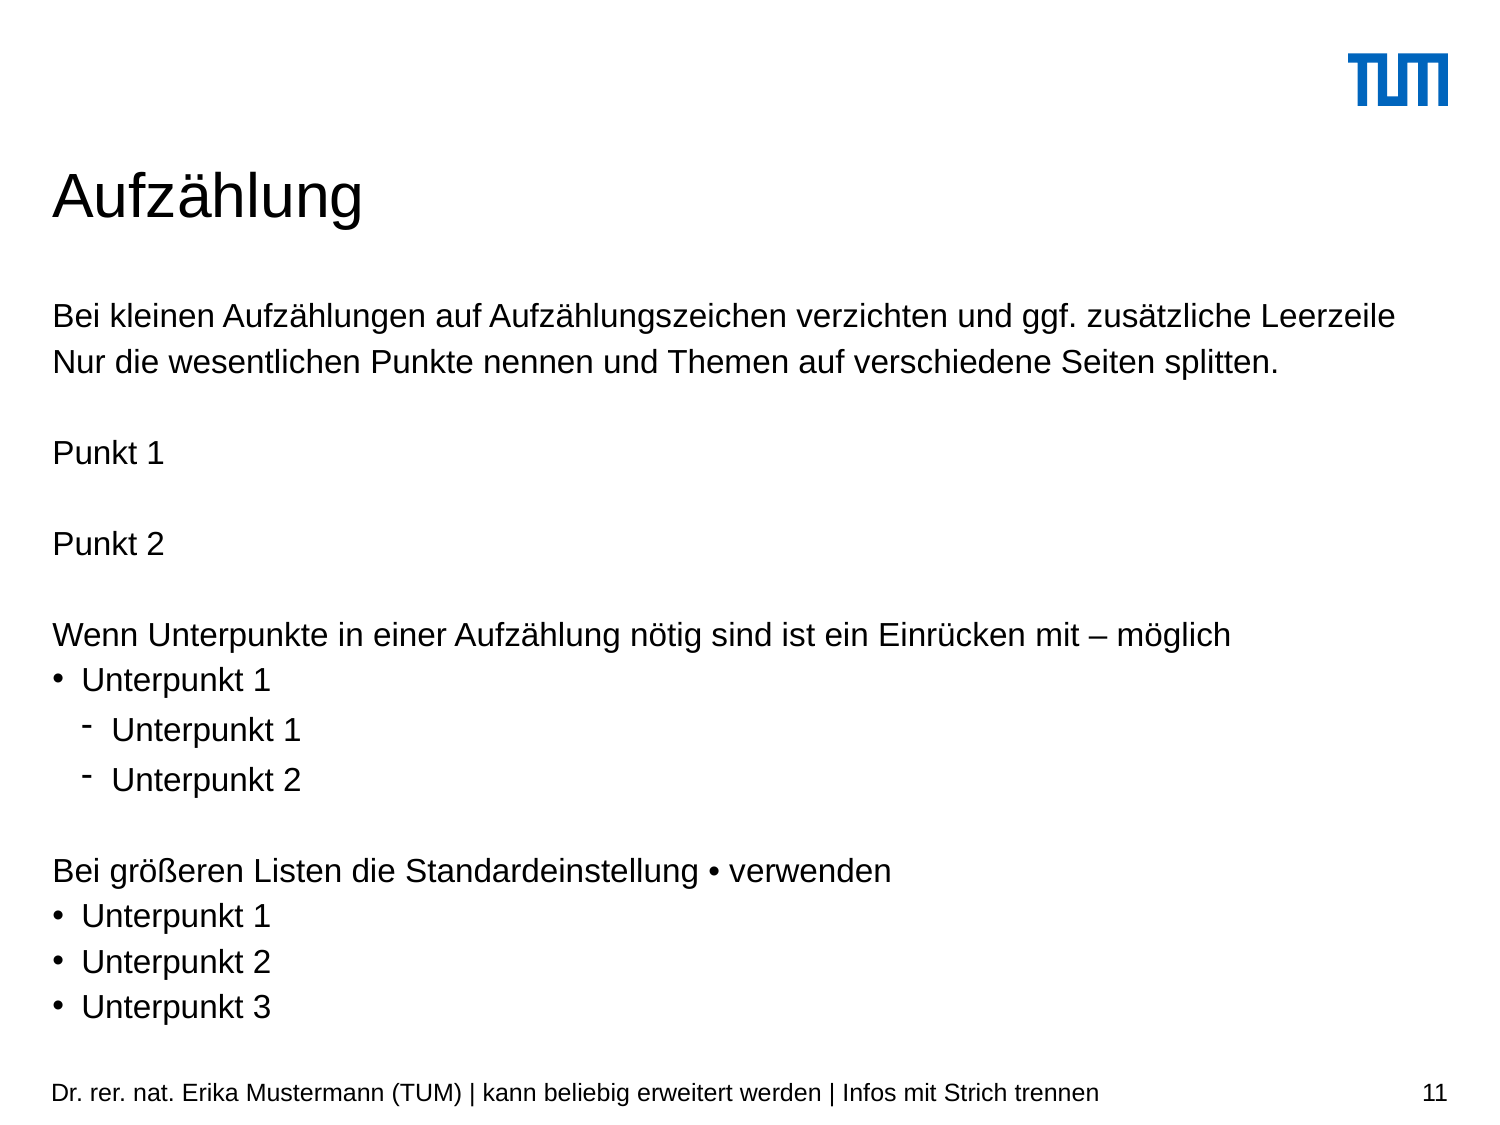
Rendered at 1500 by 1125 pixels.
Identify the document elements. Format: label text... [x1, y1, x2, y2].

list Bei kleinen Aufzählungen auf Aufzählungszeichen verzichten und ggf. zusätzliche Leerzeile Nur die wesentlichen Punkte nennen und Themen auf verschiedene Seiten splitten. Punkt 1 Punkt 2 Wenn Unterpunkte in einer Aufzählung nötig sind ist ein Einrücken mit – möglich Unterpunkt 1 Unterpunkt 1 Unterpunkt 2 Bei größeren Listen die Standardeinstellung • verwenden Unterpunkt 1 Unterpunkt 2 Unterpunkt 3 [52, 288, 1449, 1061]
footer Dr. rer. nat. Erika Mustermann (TUM) | kann beliebig erweitert werden | Infos mit Strich trennen [51, 1061, 1112, 1122]
title Aufzählung [52, 162, 1449, 231]
slide_number 11 [1112, 1061, 1448, 1122]
